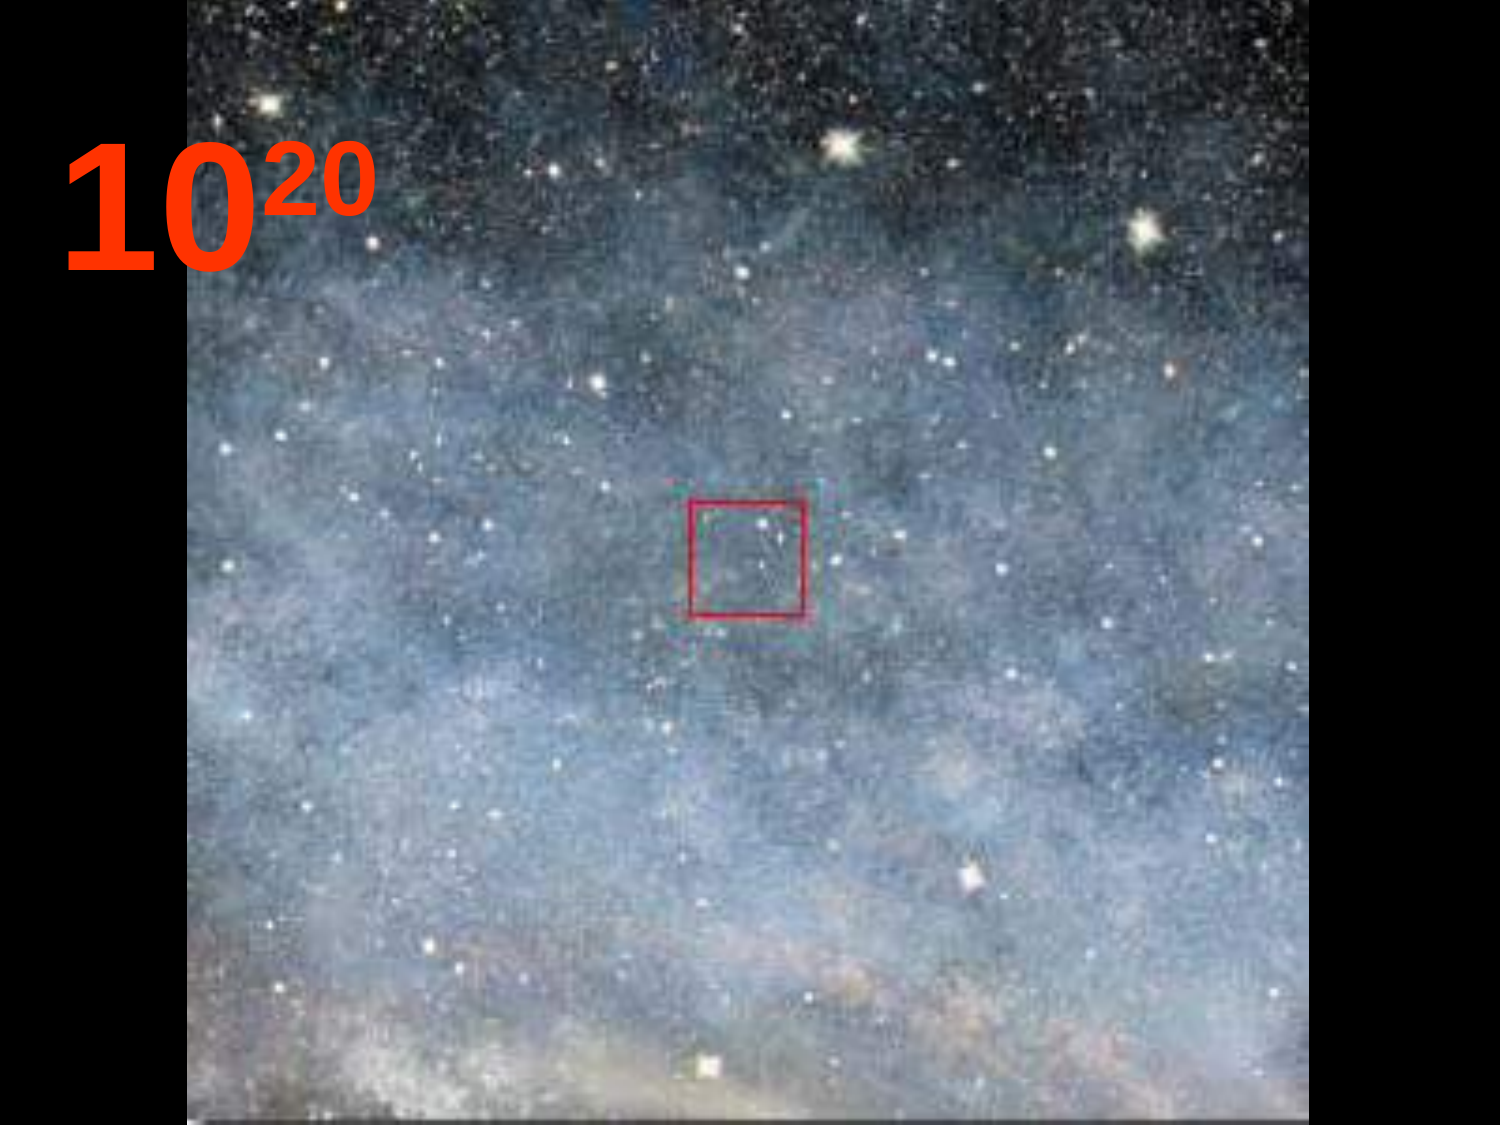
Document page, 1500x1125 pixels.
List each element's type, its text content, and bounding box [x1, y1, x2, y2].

picture [187, 0, 1309, 1125]
text_box 1020 [42, 79, 182, 314]
